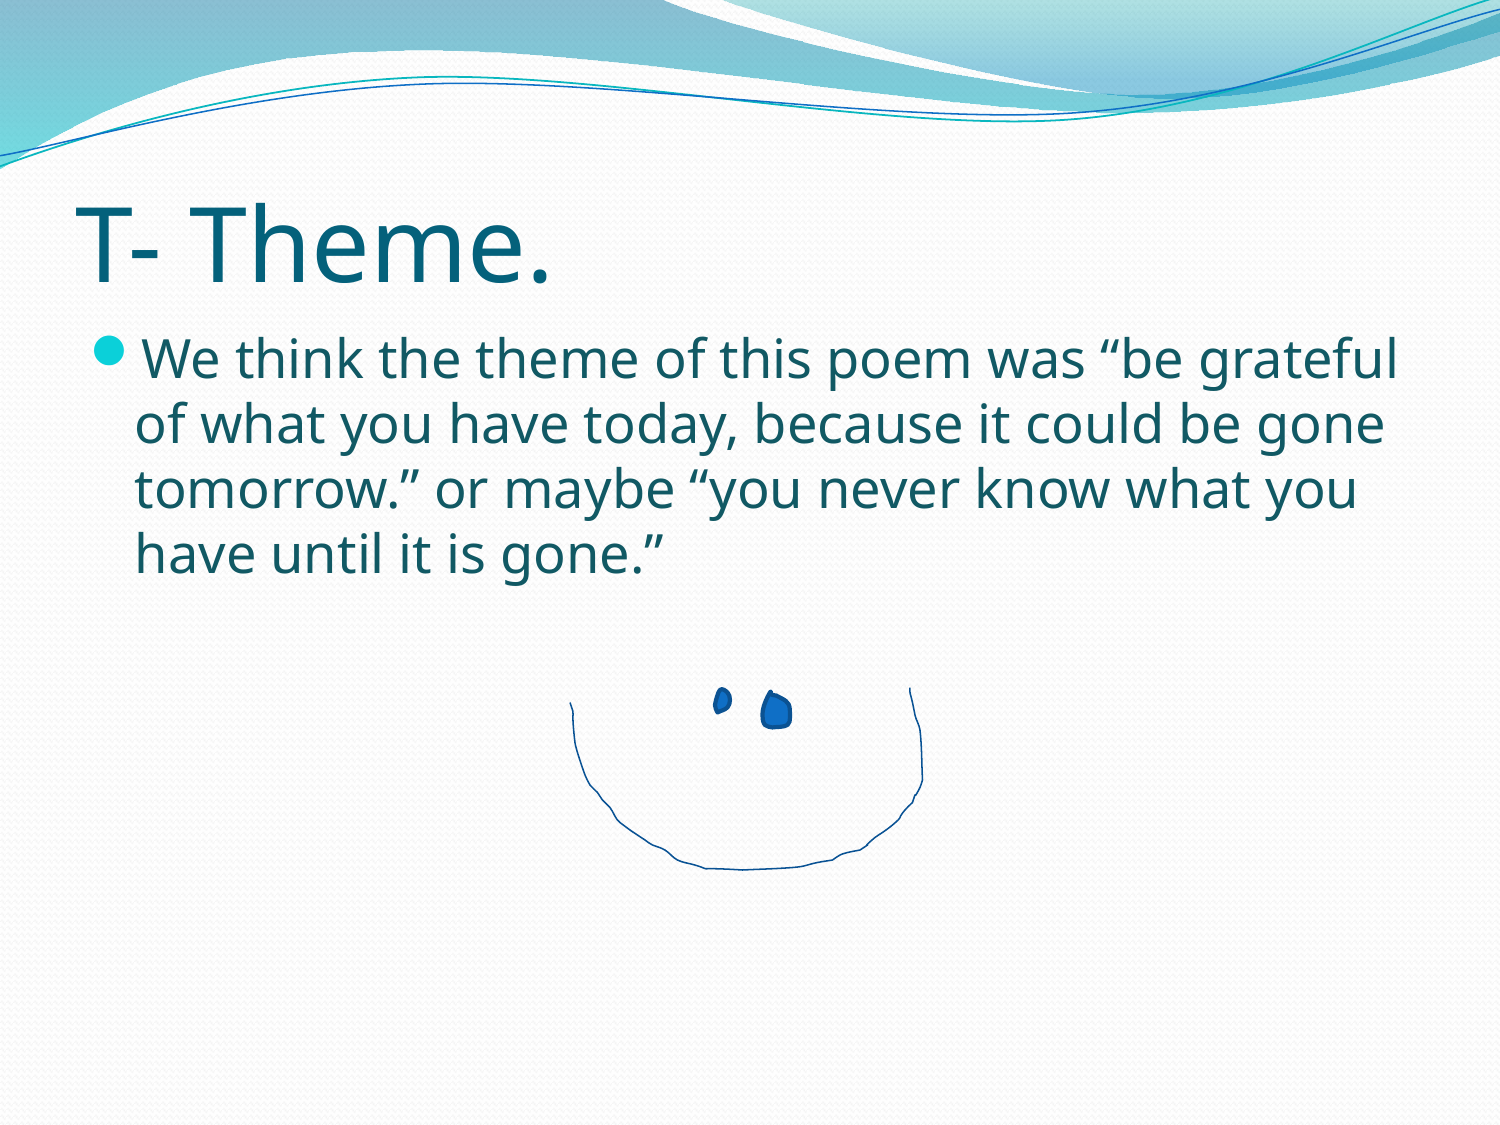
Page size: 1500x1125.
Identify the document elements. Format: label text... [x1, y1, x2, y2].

title T- Theme. [75, 115, 1425, 303]
text_box [569, 687, 924, 871]
text_box [714, 687, 732, 696]
list We think the theme of this poem was “be grateful of what you have today, because it could be gone tomorrow.” or maybe “you never know what you have until it is gone.” [75, 317, 1425, 1038]
